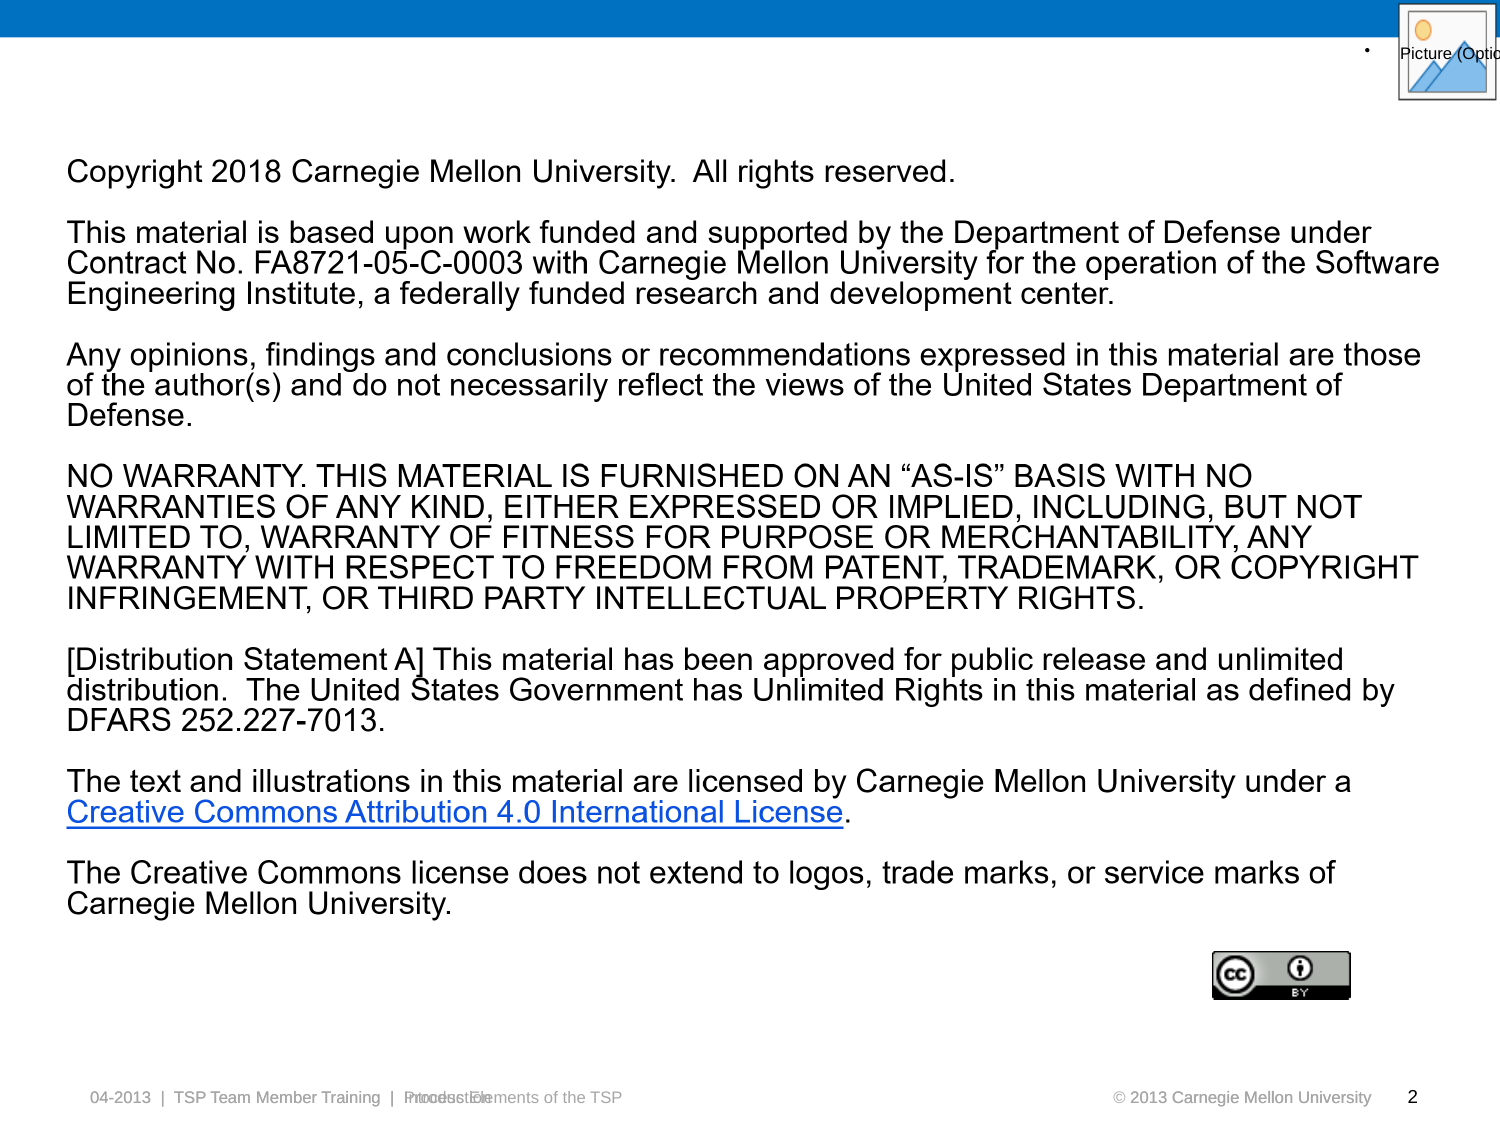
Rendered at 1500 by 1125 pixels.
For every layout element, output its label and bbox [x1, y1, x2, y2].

text_box [0, 0, 1392, 91]
picture [1394, 0, 1500, 106]
picture [1212, 951, 1351, 1001]
picture [54, 155, 1471, 929]
